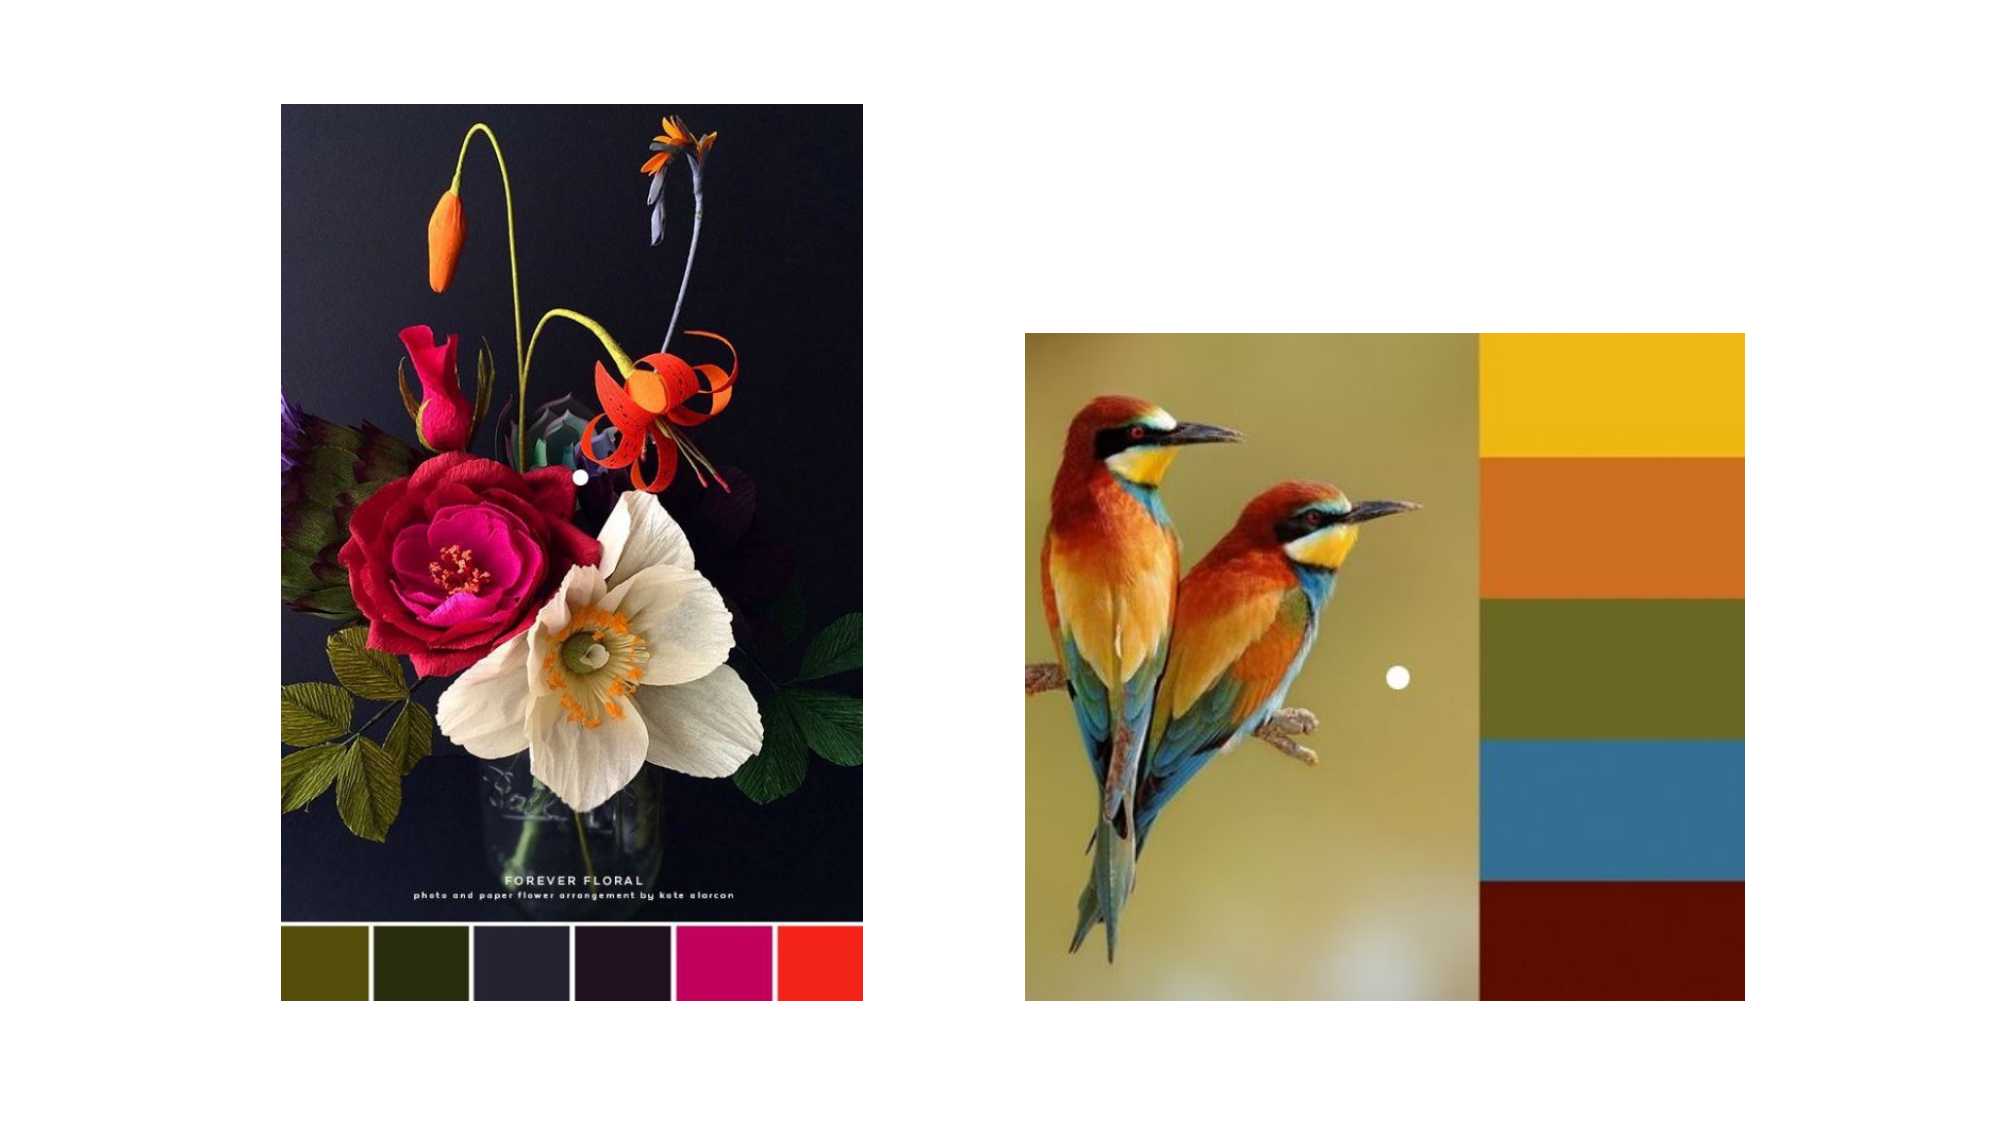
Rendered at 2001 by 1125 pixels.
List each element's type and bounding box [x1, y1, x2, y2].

list [1025, 333, 1745, 1001]
picture [281, 104, 863, 1001]
